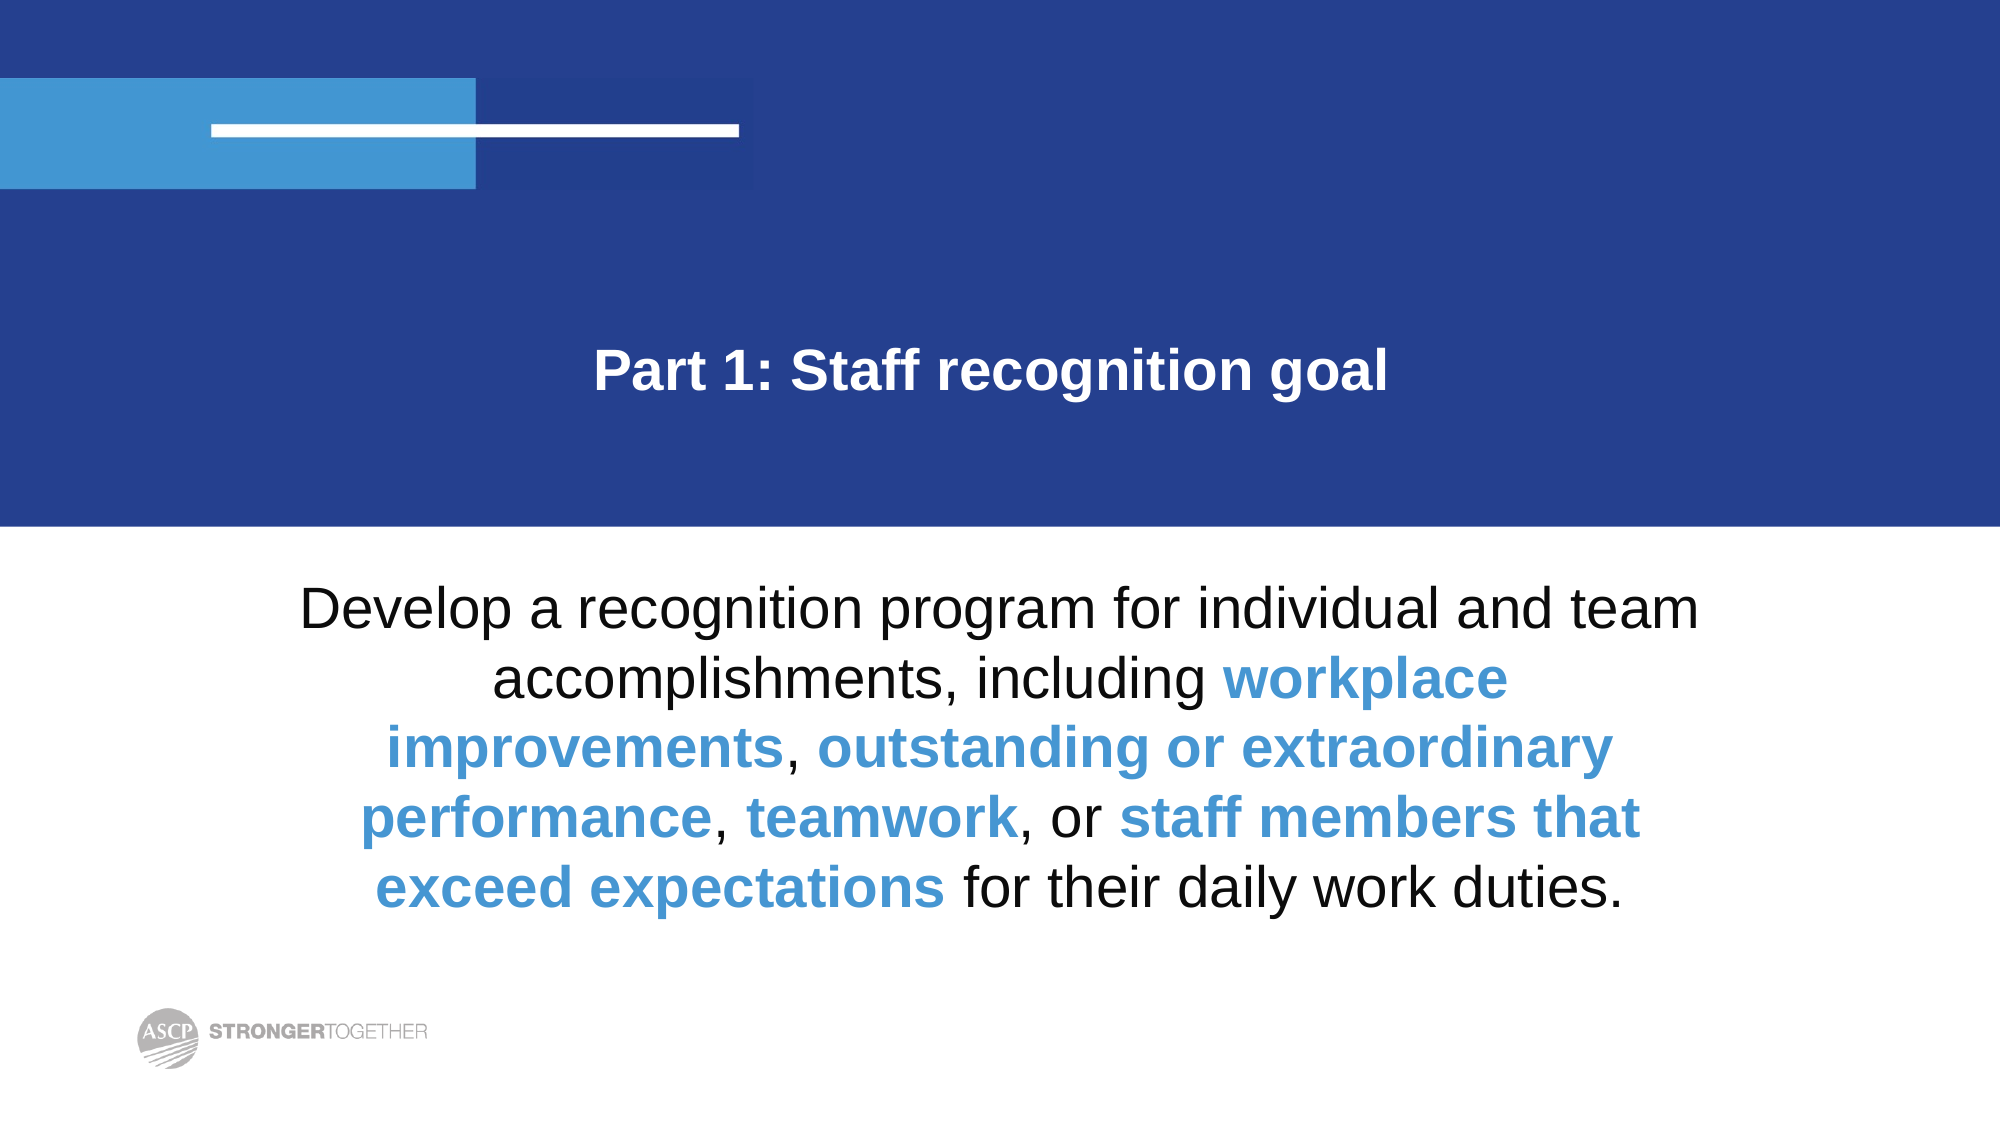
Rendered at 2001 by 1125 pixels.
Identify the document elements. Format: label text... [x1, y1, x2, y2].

list Develop a recognition program for individual and team accomplishments, including workplace improvements, outstanding or extraordinary performance, teamwork, or staff members that exceed expectations for their daily work duties. [279, 562, 1721, 942]
title Part 1: Staff recognition goal [137, 263, 1863, 481]
picture [137, 1008, 427, 1069]
picture [0, 78, 754, 190]
